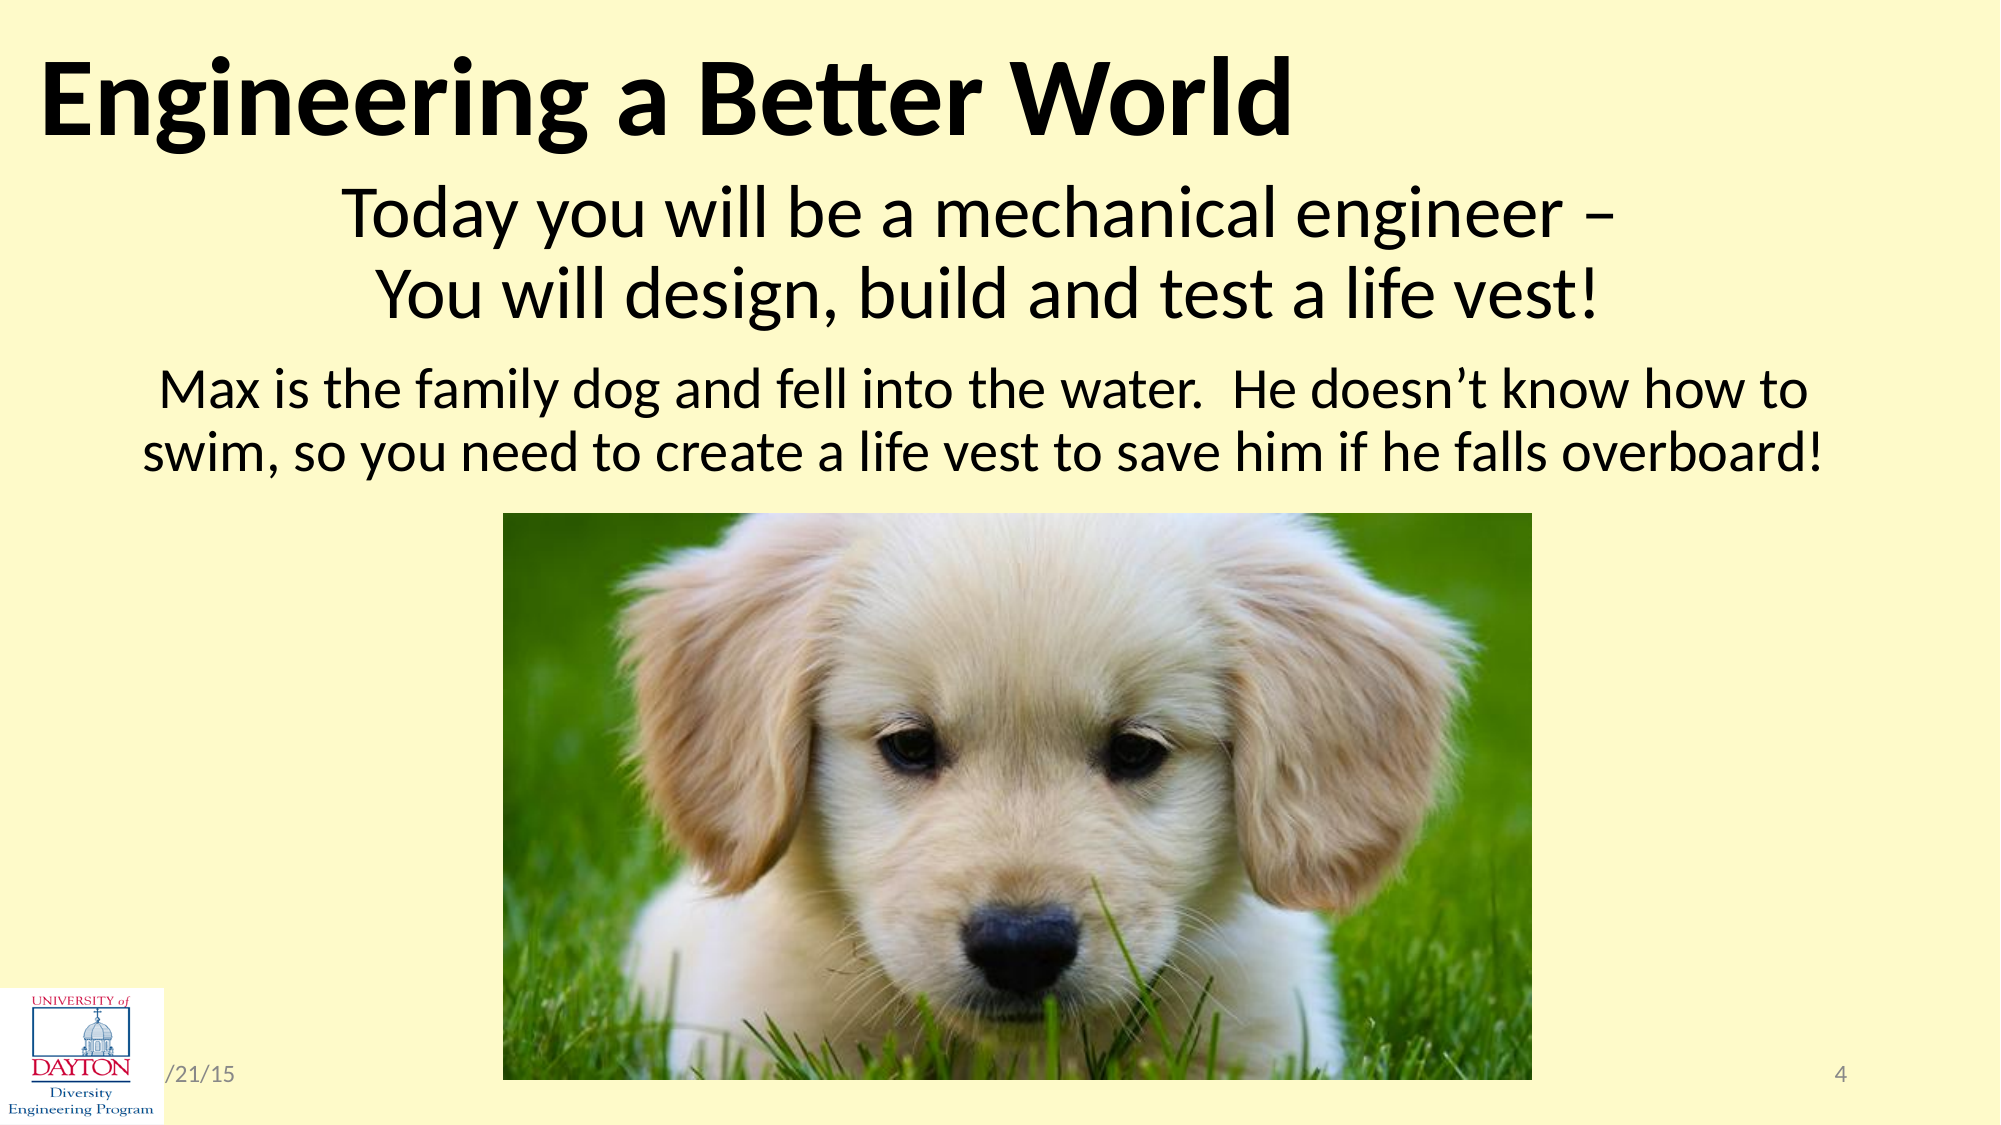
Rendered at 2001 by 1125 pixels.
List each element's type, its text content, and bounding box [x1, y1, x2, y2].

text_box Engineering a Better World [24, 17, 1750, 182]
picture [503, 513, 1533, 1081]
picture [0, 988, 165, 1125]
list Max is the family dog and fell into the water. He doesn’t know how to swim, so you need to create a life vest to save him if he falls overboard! [79, 350, 1889, 1028]
title Today you will be a mechanical engineer – You will design, build and test a life vest! [21, 105, 1958, 403]
